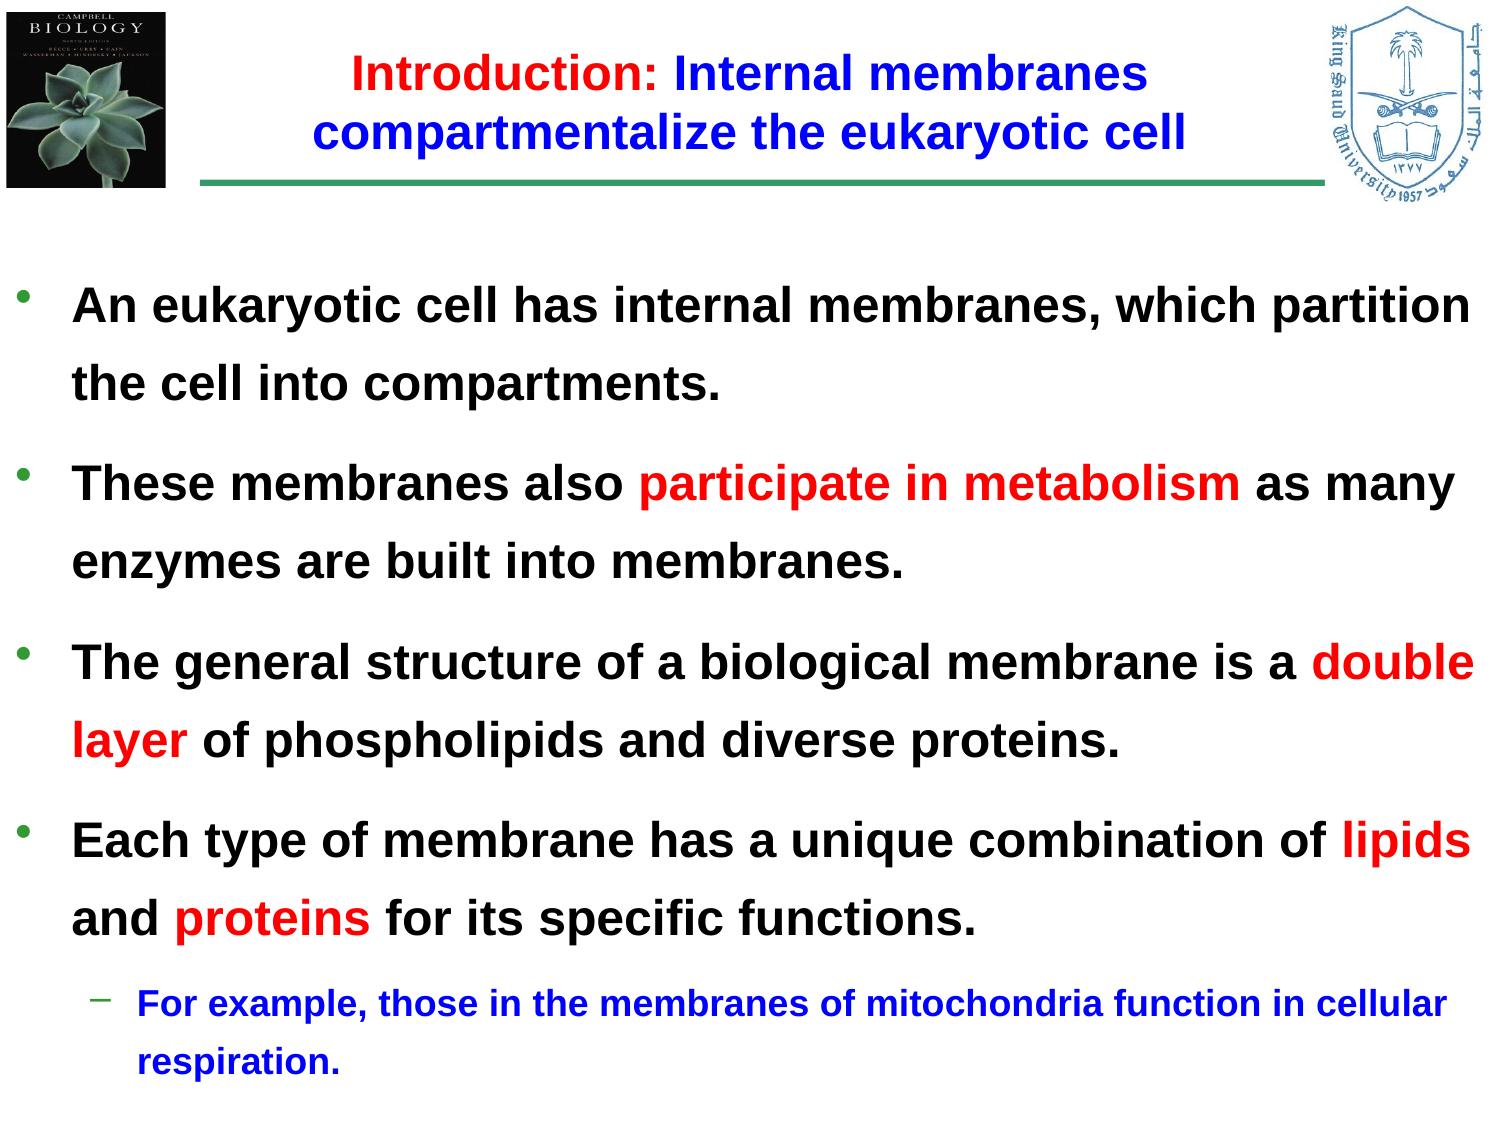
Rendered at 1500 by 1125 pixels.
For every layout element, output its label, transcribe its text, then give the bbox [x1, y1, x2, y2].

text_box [5, 0, 1488, 209]
list An eukaryotic cell has internal membranes, which partition the cell into compartments. These membranes also participate in metabolism as many enzymes are built into membranes. The general structure of a biological membrane is a double layer of phospholipids and diverse proteins. Each type of membrane has a unique combination of lipids and proteins for its specific functions. For example, those in the membranes of mitochondria function in cellular respiration. [0, 246, 1500, 1090]
